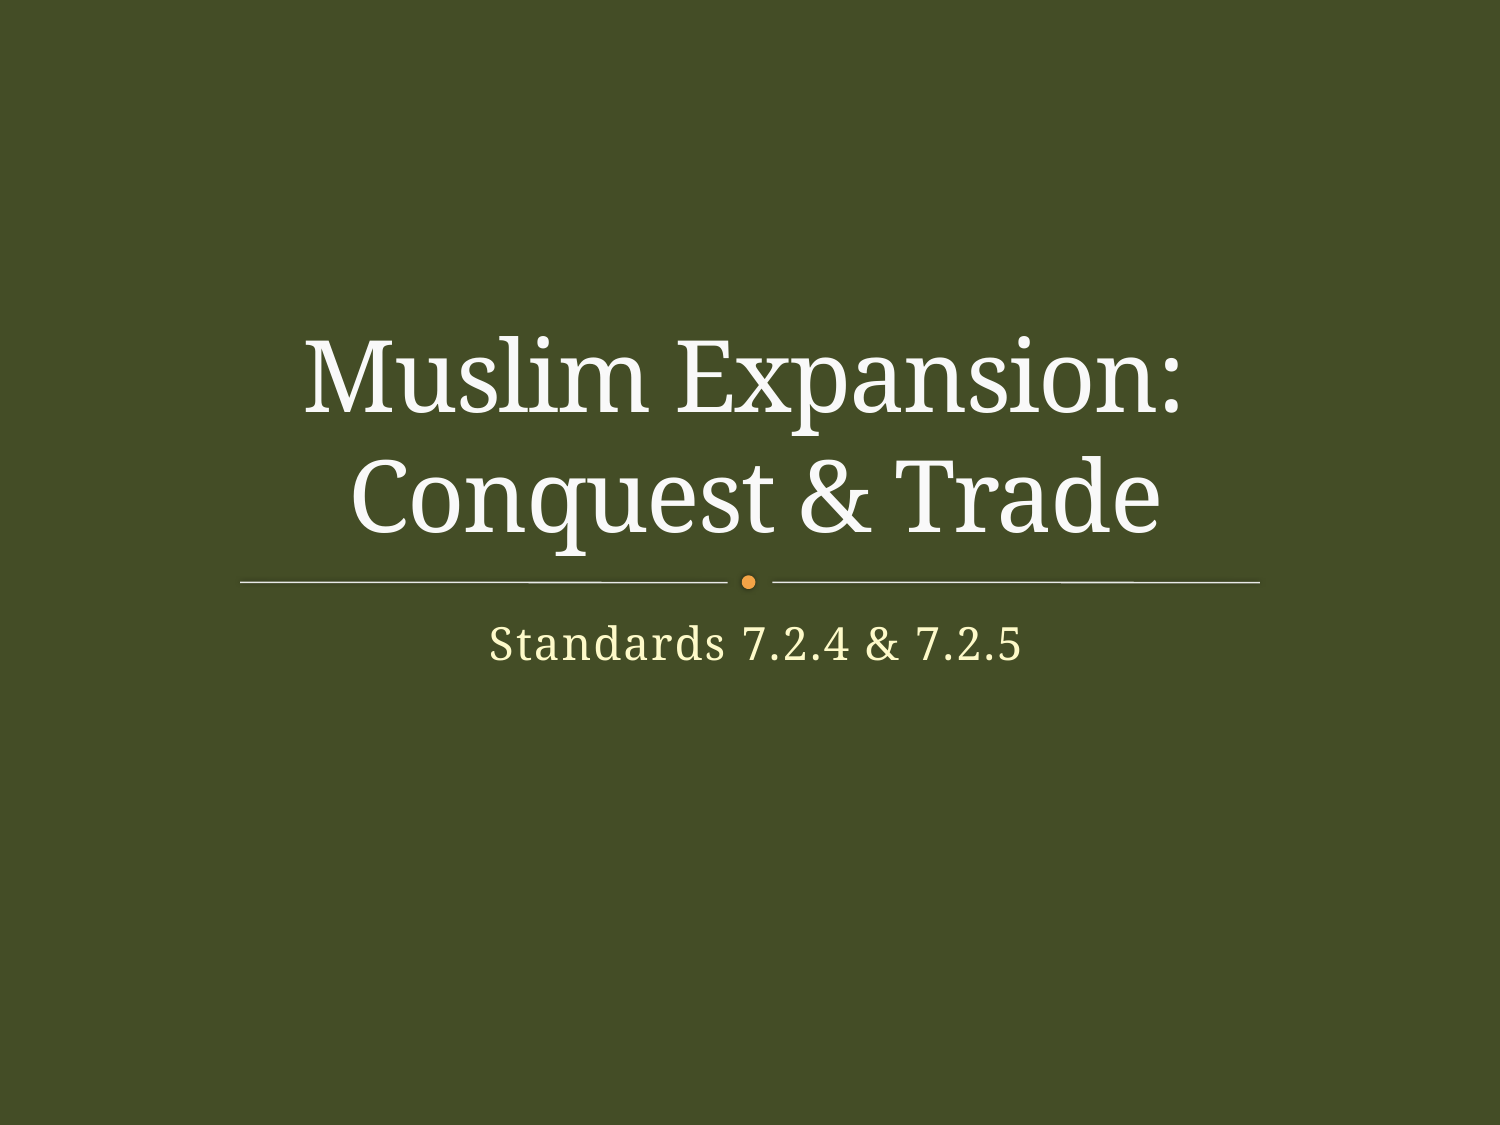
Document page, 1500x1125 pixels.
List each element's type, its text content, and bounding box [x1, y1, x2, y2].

subtitle Standards 7.2.4 & 7.2.5 [75, 606, 1438, 795]
title Muslim Expansion: Conquest & Trade [74, 235, 1438, 561]
